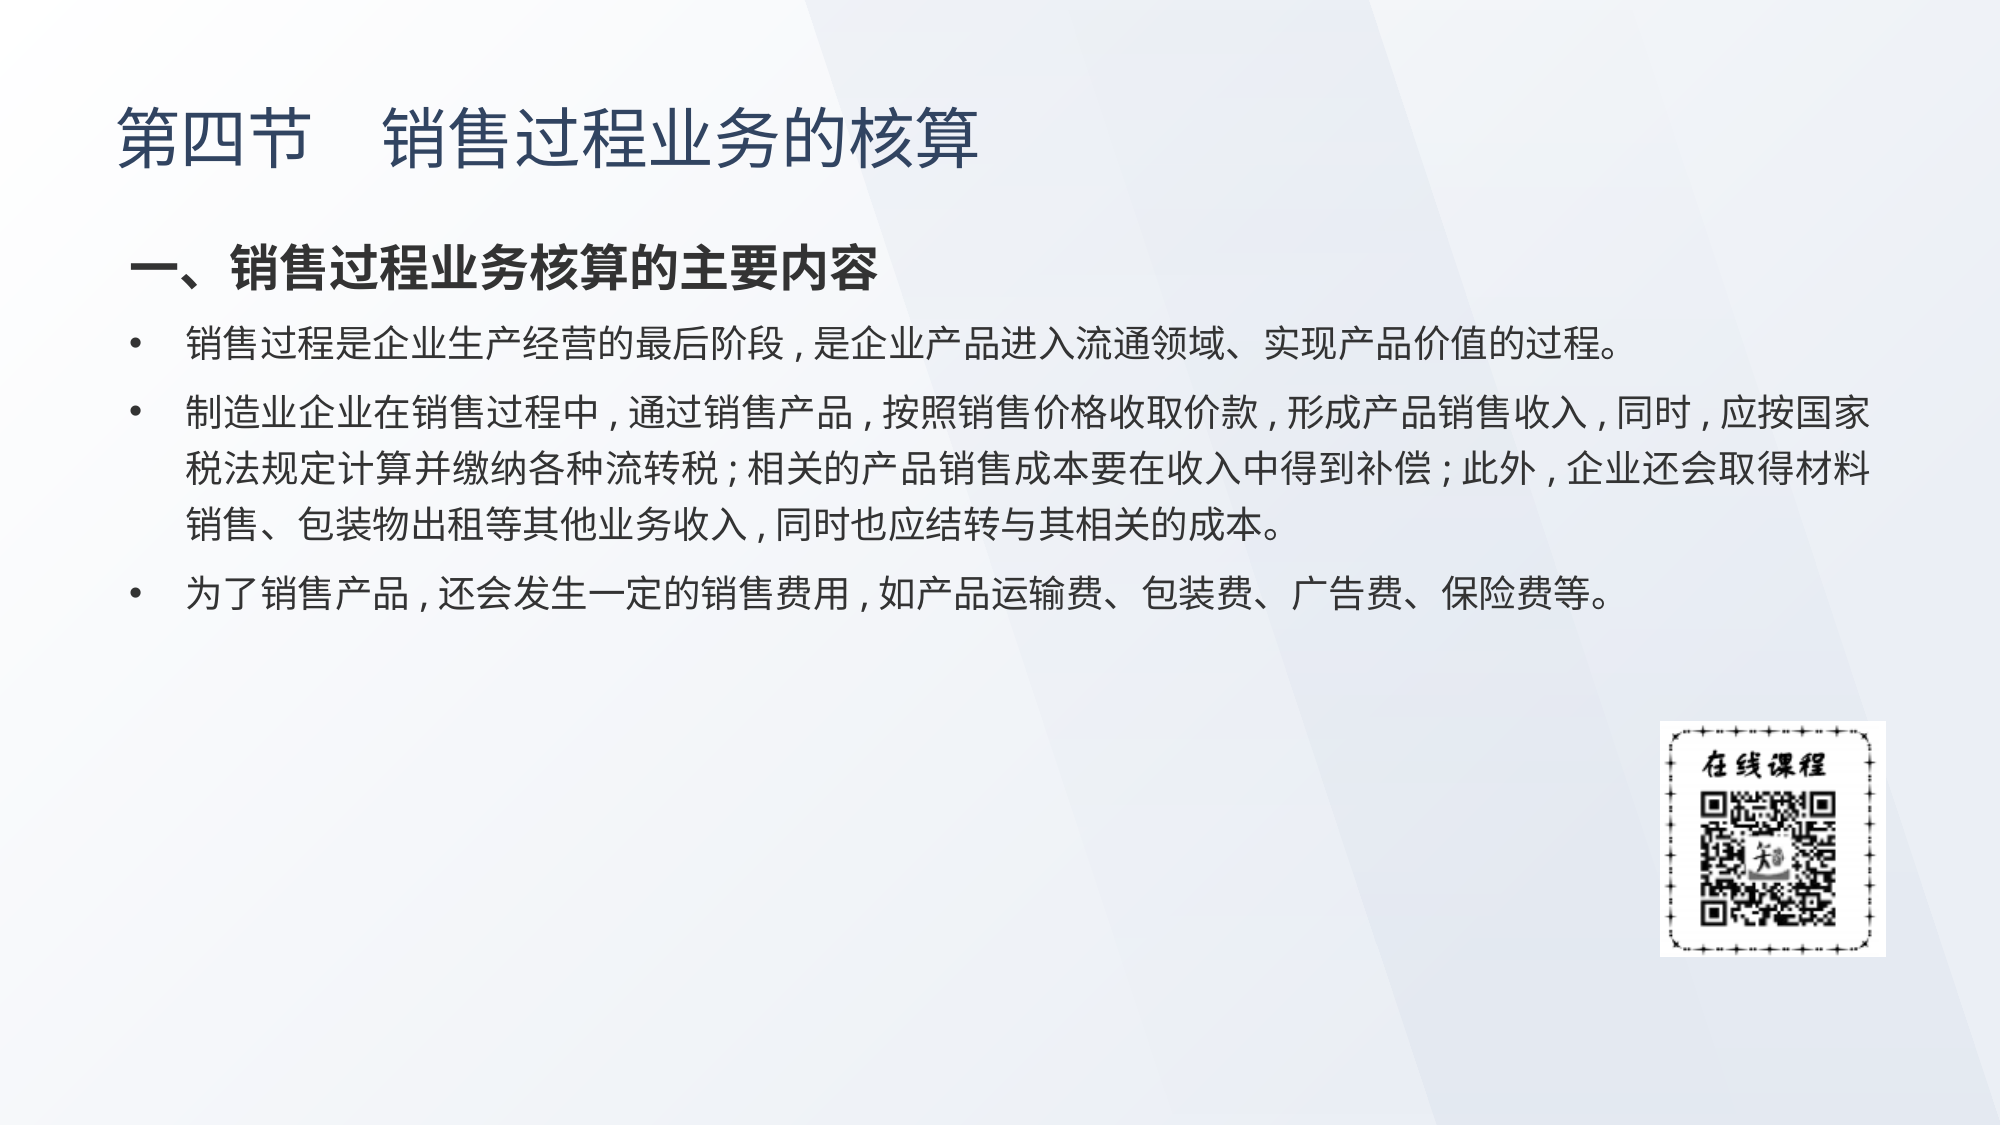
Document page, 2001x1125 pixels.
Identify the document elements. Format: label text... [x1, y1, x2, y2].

picture [1660, 721, 1886, 957]
text_box 一、销售过程业务核算的主要内容 销售过程是企业生产经营的最后阶段,是企业产品进入流通领域、实现产品价值的过程。 制造业企业在销售过程中,通过销售产品,按照销售价格收取价款,形成产品销售收入,同时,应按国家税法规定计算并缴纳各种流转税;相关的产品销售成本要在收入中得到补偿;此外,企业还会取得材料销售、包装物出租等其他业务收入,同时也应结转与其相关的成本。 为了销售产品,还会发生一定的销售费用,如产品运输费、包装费、广告费、保险费等。 [114, 213, 1886, 1013]
title 第四节 销售过程业务的核算 [114, 59, 1886, 178]
